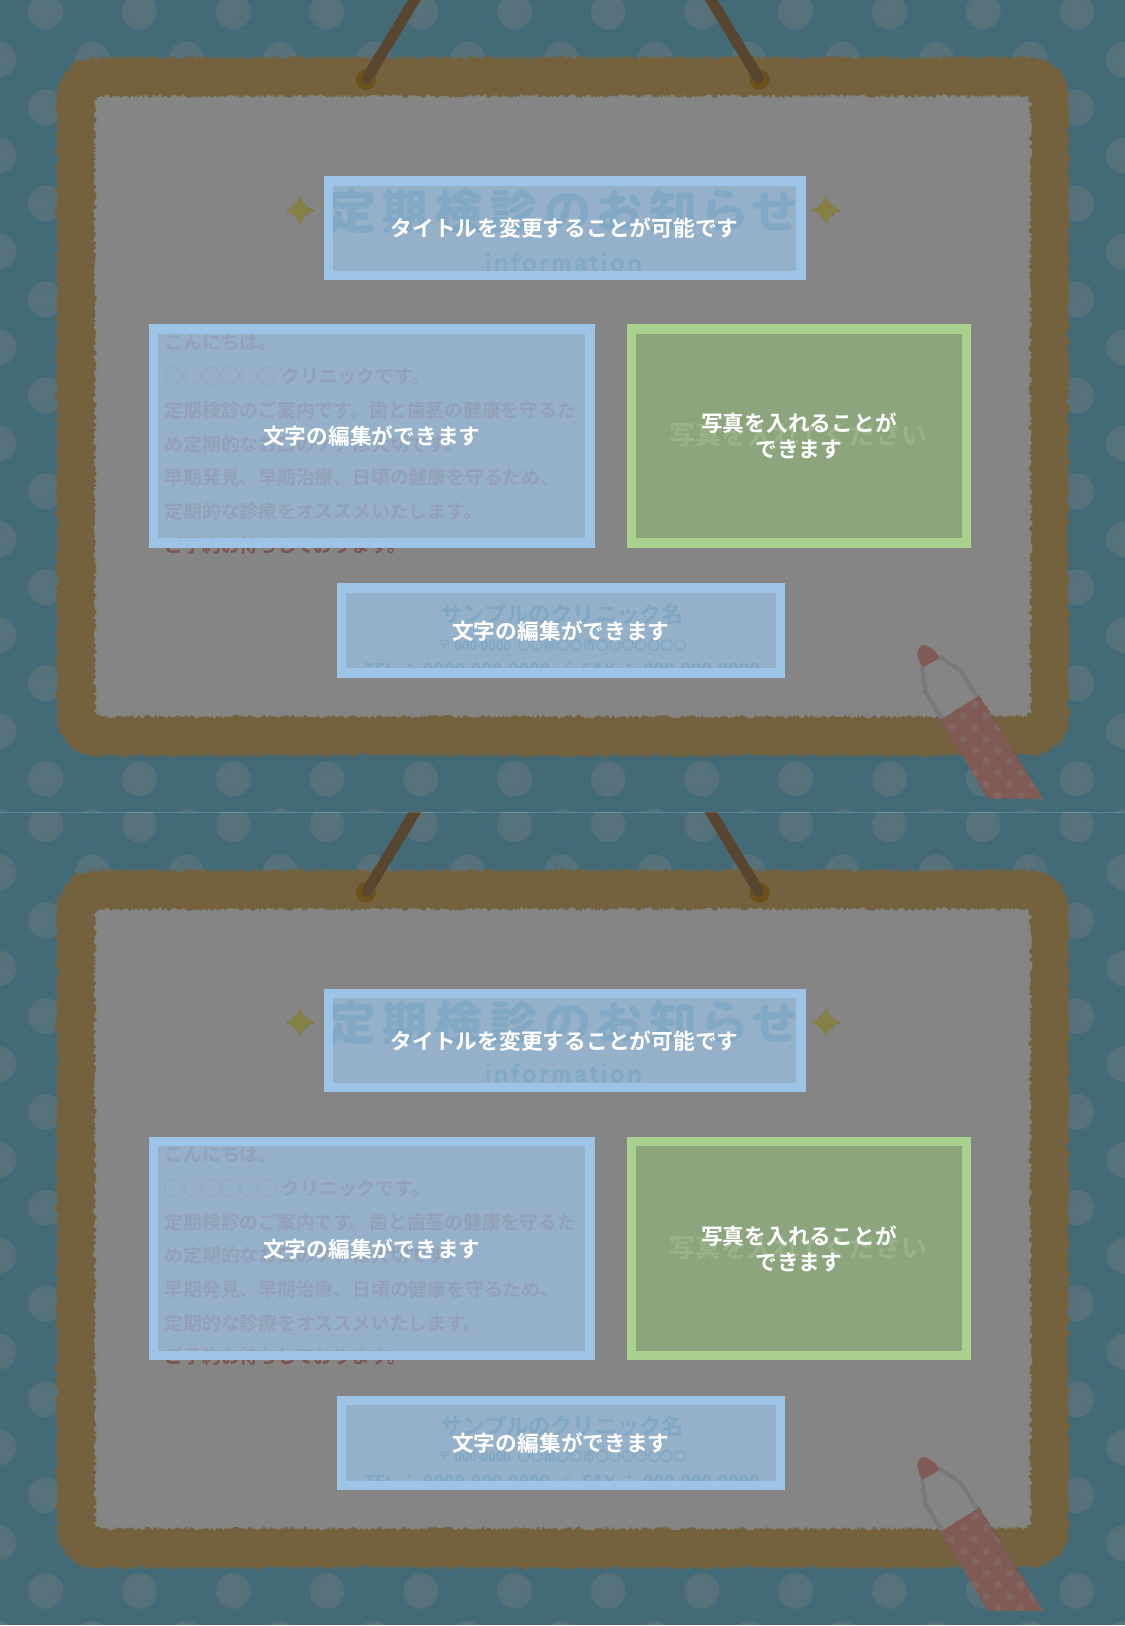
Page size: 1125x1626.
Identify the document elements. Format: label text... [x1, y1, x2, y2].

text_box タイトルを変更することが可能です [327, 993, 802, 1089]
picture [917, 645, 1044, 799]
text_box 文字の編集ができます [340, 1400, 782, 1487]
picture [328, 1000, 795, 1082]
picture [285, 1007, 314, 1037]
picture [328, 188, 795, 271]
picture [917, 1457, 1044, 1611]
text_box [0, 0, 1125, 812]
text_box [0, 812, 1125, 1625]
text_box タイトルを変更することが可能です [327, 180, 802, 276]
text_box 写真を入れることが できます [630, 1140, 967, 1356]
picture [811, 195, 840, 225]
text_box 文字の編集ができます [152, 328, 591, 544]
text_box 文字の編集ができます [340, 587, 782, 674]
picture [811, 1007, 840, 1037]
picture [285, 195, 314, 225]
text_box 文字の編集ができます [152, 1140, 591, 1356]
text_box 写真を入れることが できます [630, 328, 967, 544]
